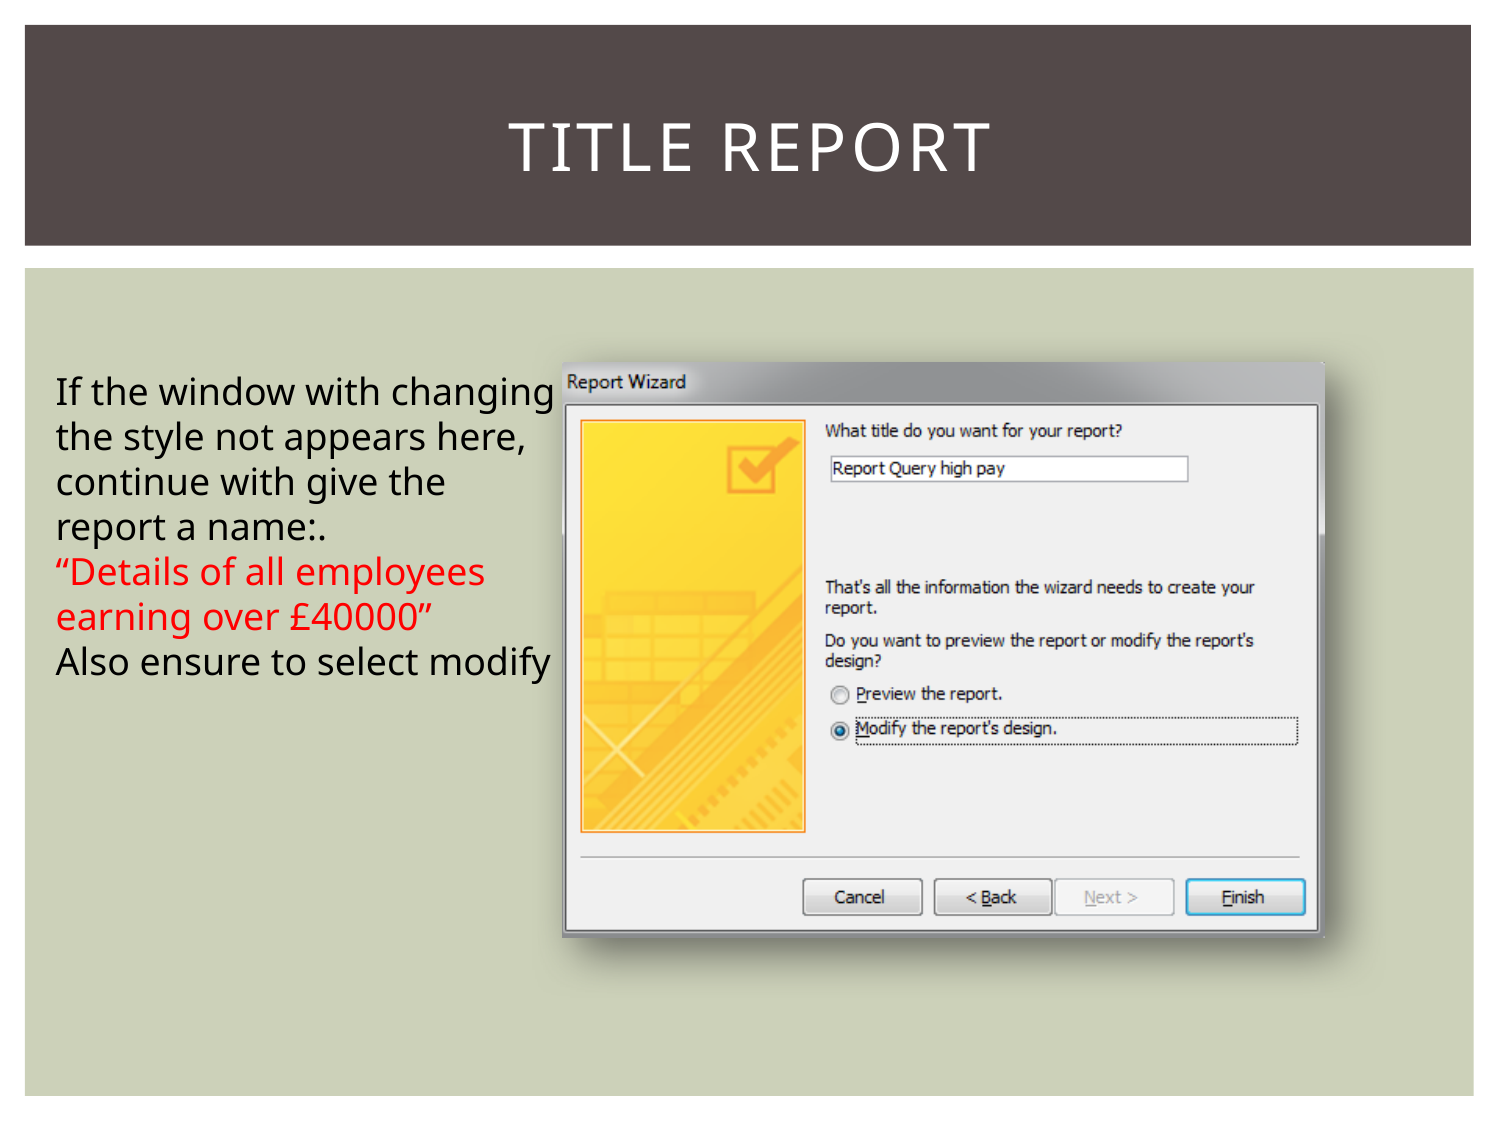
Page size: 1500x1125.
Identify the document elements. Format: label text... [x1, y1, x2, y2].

title Title report [62, 58, 1438, 232]
text_box If the window with changing the style not appears here, continue with give the report a name:. “Details of all employees earning over £40000” Also ensure to select modify [40, 360, 571, 691]
picture [562, 362, 1326, 938]
